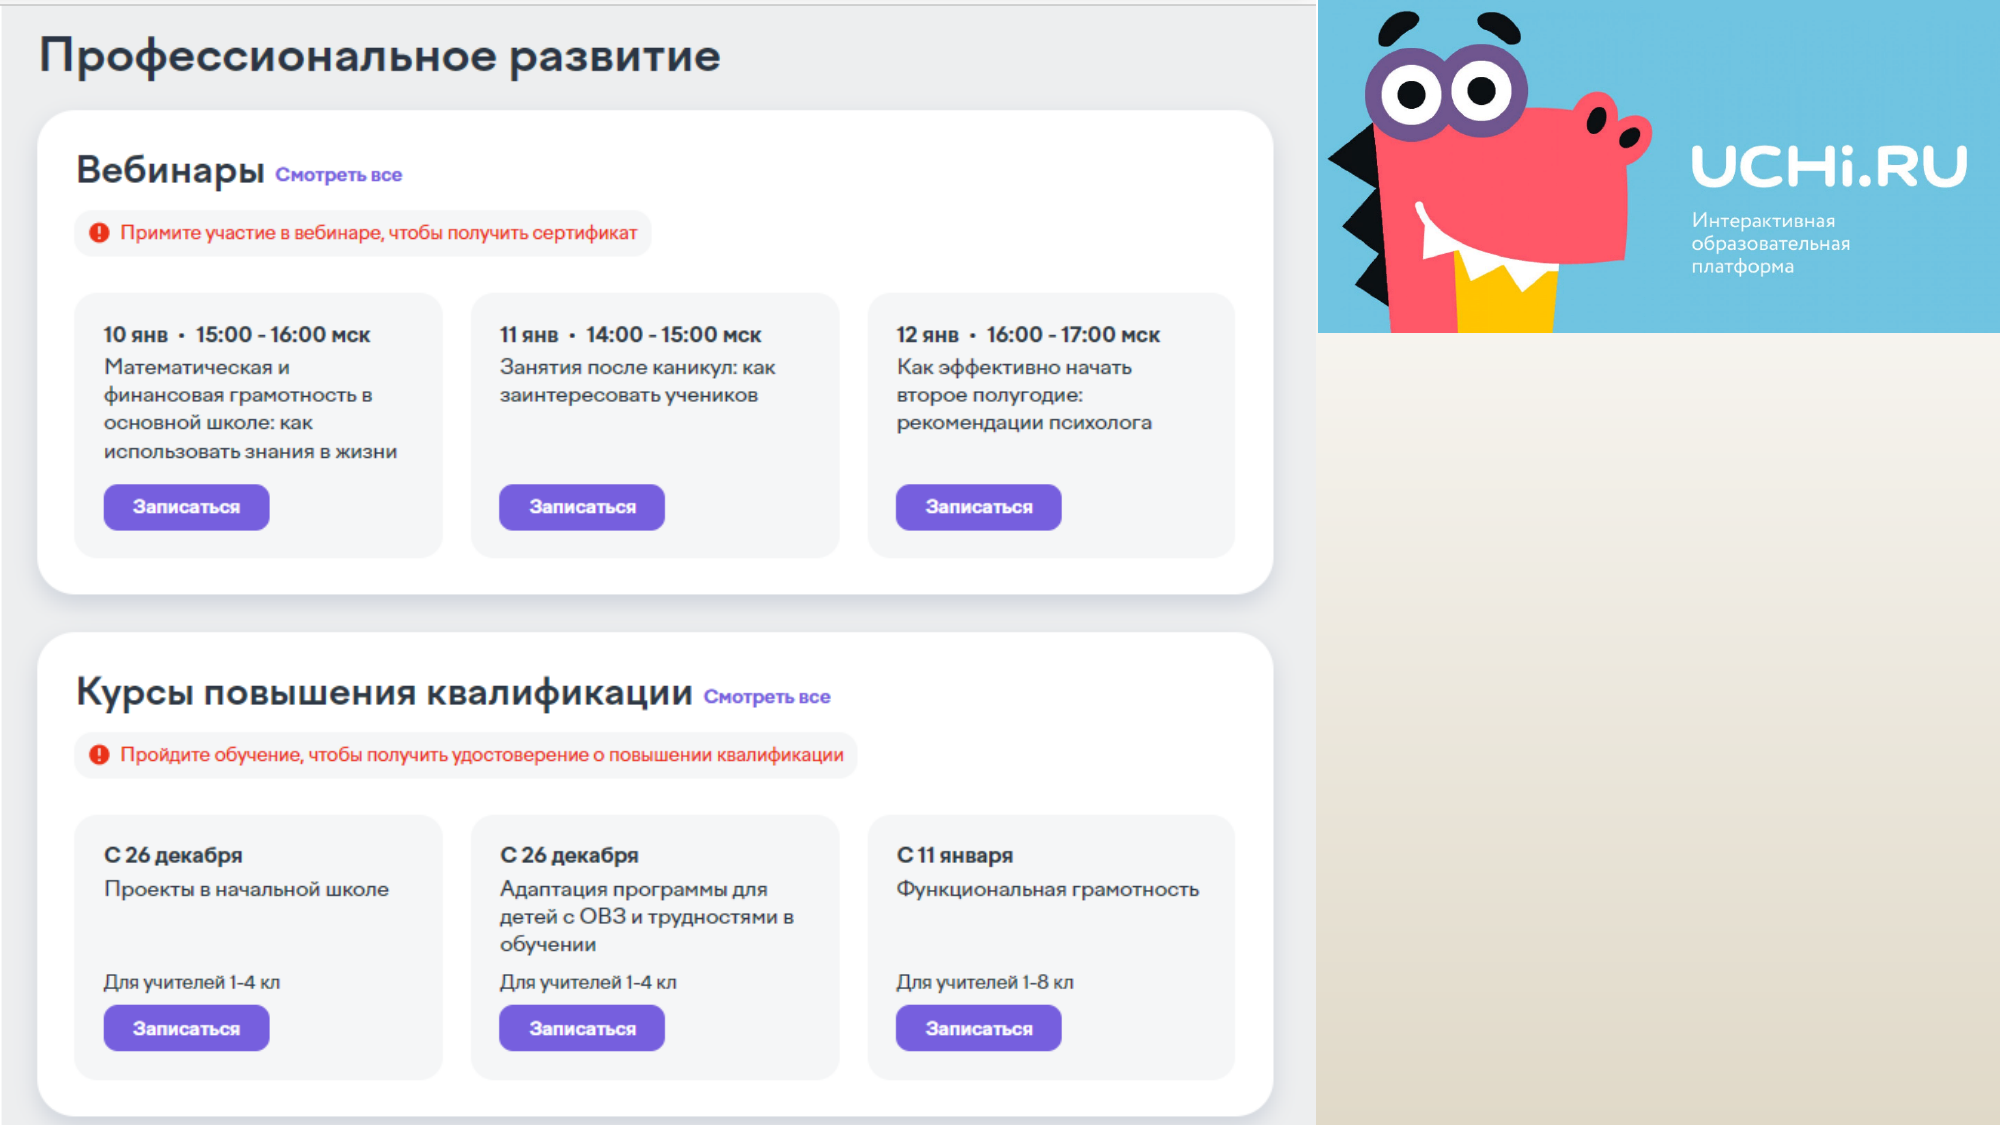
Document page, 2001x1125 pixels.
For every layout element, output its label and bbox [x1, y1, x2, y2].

list [0, 0, 1317, 1125]
picture [1318, 0, 2000, 333]
